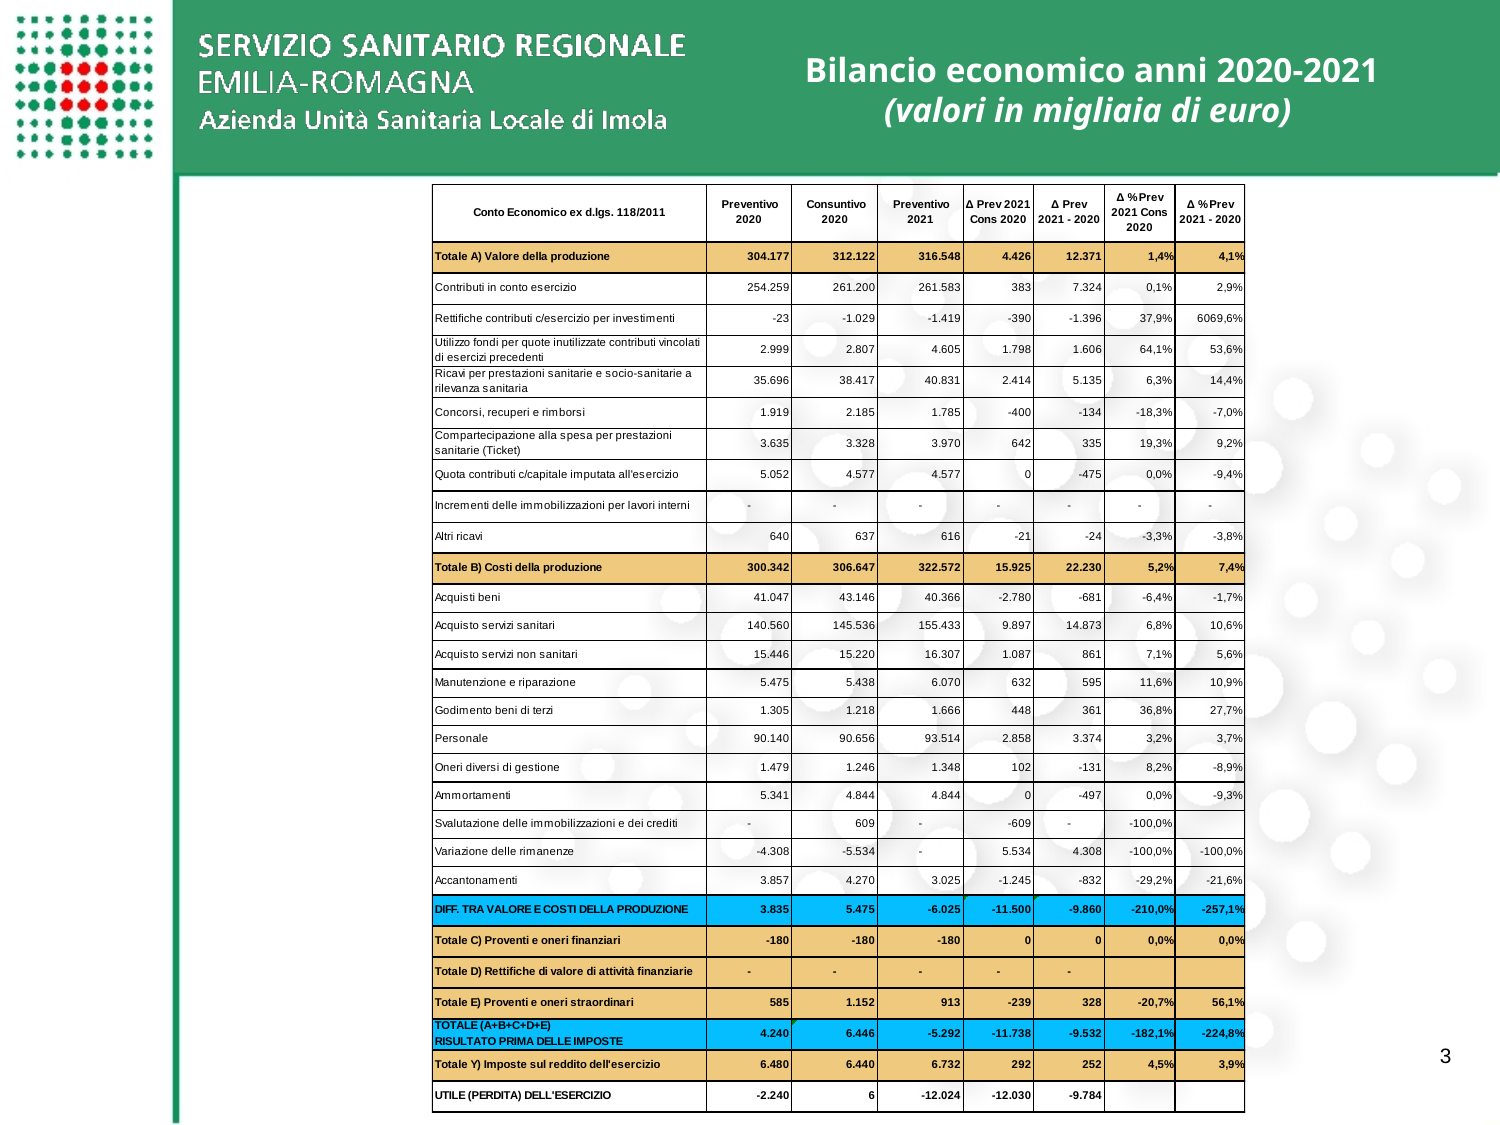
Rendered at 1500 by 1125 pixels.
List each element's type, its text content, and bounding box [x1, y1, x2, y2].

text_box Bilancio economico anni 2020-2021 (valori in migliaia di euro) [750, 41, 1436, 136]
picture [0, 0, 1500, 1125]
slide_number 3 [1252, 1034, 1467, 1114]
